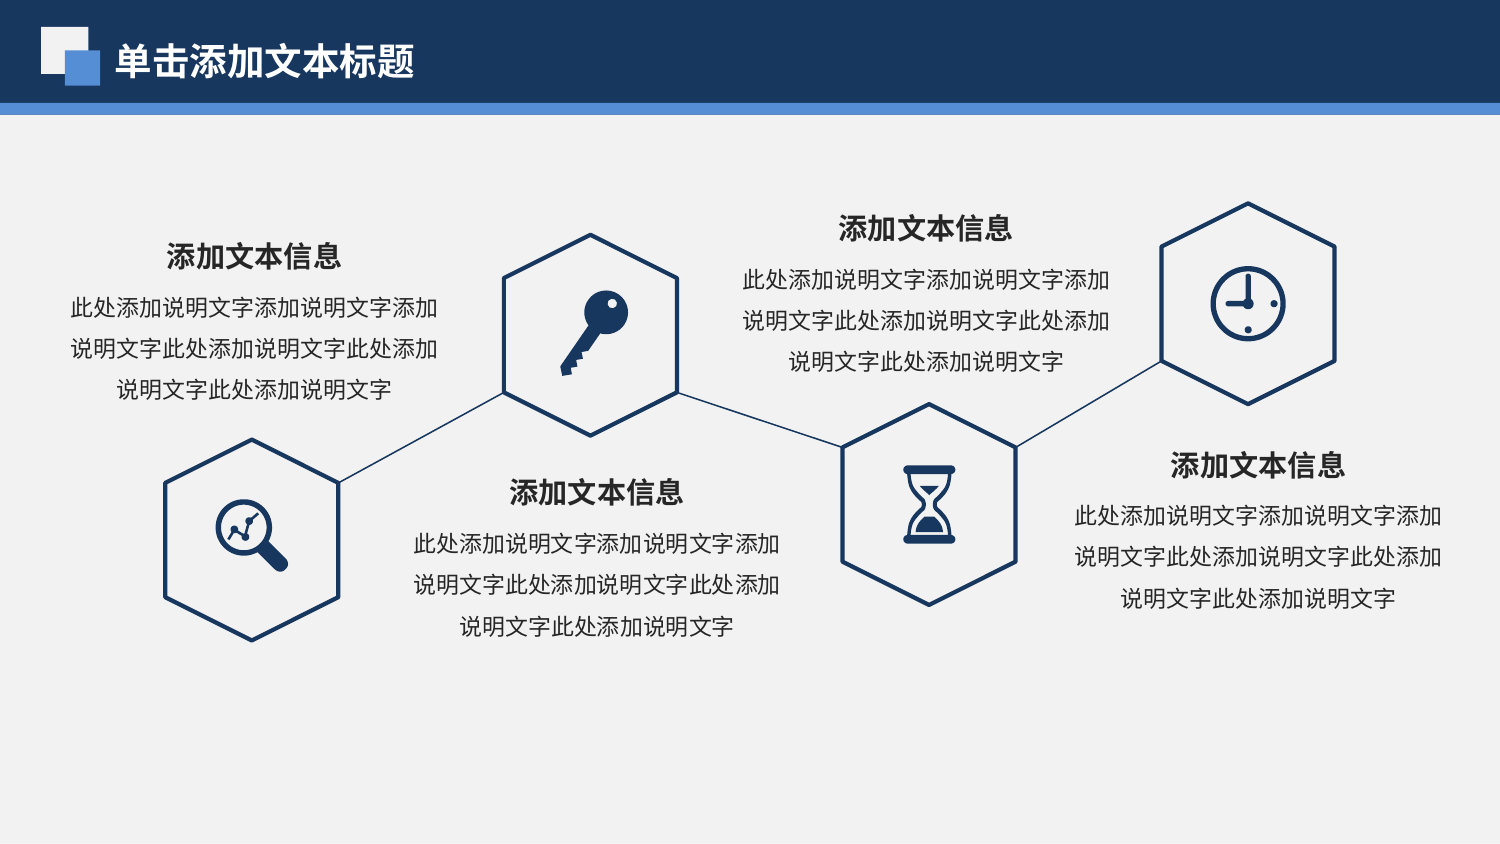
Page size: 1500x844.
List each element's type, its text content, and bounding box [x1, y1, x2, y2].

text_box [338, 392, 505, 483]
text_box [63, 48, 102, 88]
text_box 单击添加文本标题 [100, 30, 479, 91]
text_box [558, 288, 631, 378]
text_box [39, 25, 91, 76]
text_box [215, 499, 289, 572]
text_box [1210, 266, 1286, 342]
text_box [676, 392, 843, 448]
text_box 添加文本信息 此处添加说明文字添加说明文字添加说明文字此处添加说明文字此处添加说明文字此处添加说明文字 [397, 467, 798, 647]
text_box [163, 437, 341, 643]
text_box [501, 232, 680, 438]
text_box [903, 465, 956, 544]
text_box 添加文本信息 此处添加说明文字添加说明文字添加说明文字此处添加说明文字此处添加说明文字此处添加说明文字 [54, 231, 455, 410]
text_box [0, 101, 1500, 117]
text_box [1159, 201, 1337, 407]
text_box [1015, 360, 1162, 448]
text_box 添加文本信息 此处添加说明文字添加说明文字添加说明文字此处添加说明文字此处添加说明文字此处添加说明文字 [1058, 439, 1459, 619]
text_box 添加文本信息 此处添加说明文字添加说明文字添加说明文字此处添加说明文字此处添加说明文字此处添加说明文字 [726, 203, 1127, 383]
text_box [840, 402, 1018, 607]
text_box [0, 0, 1500, 101]
